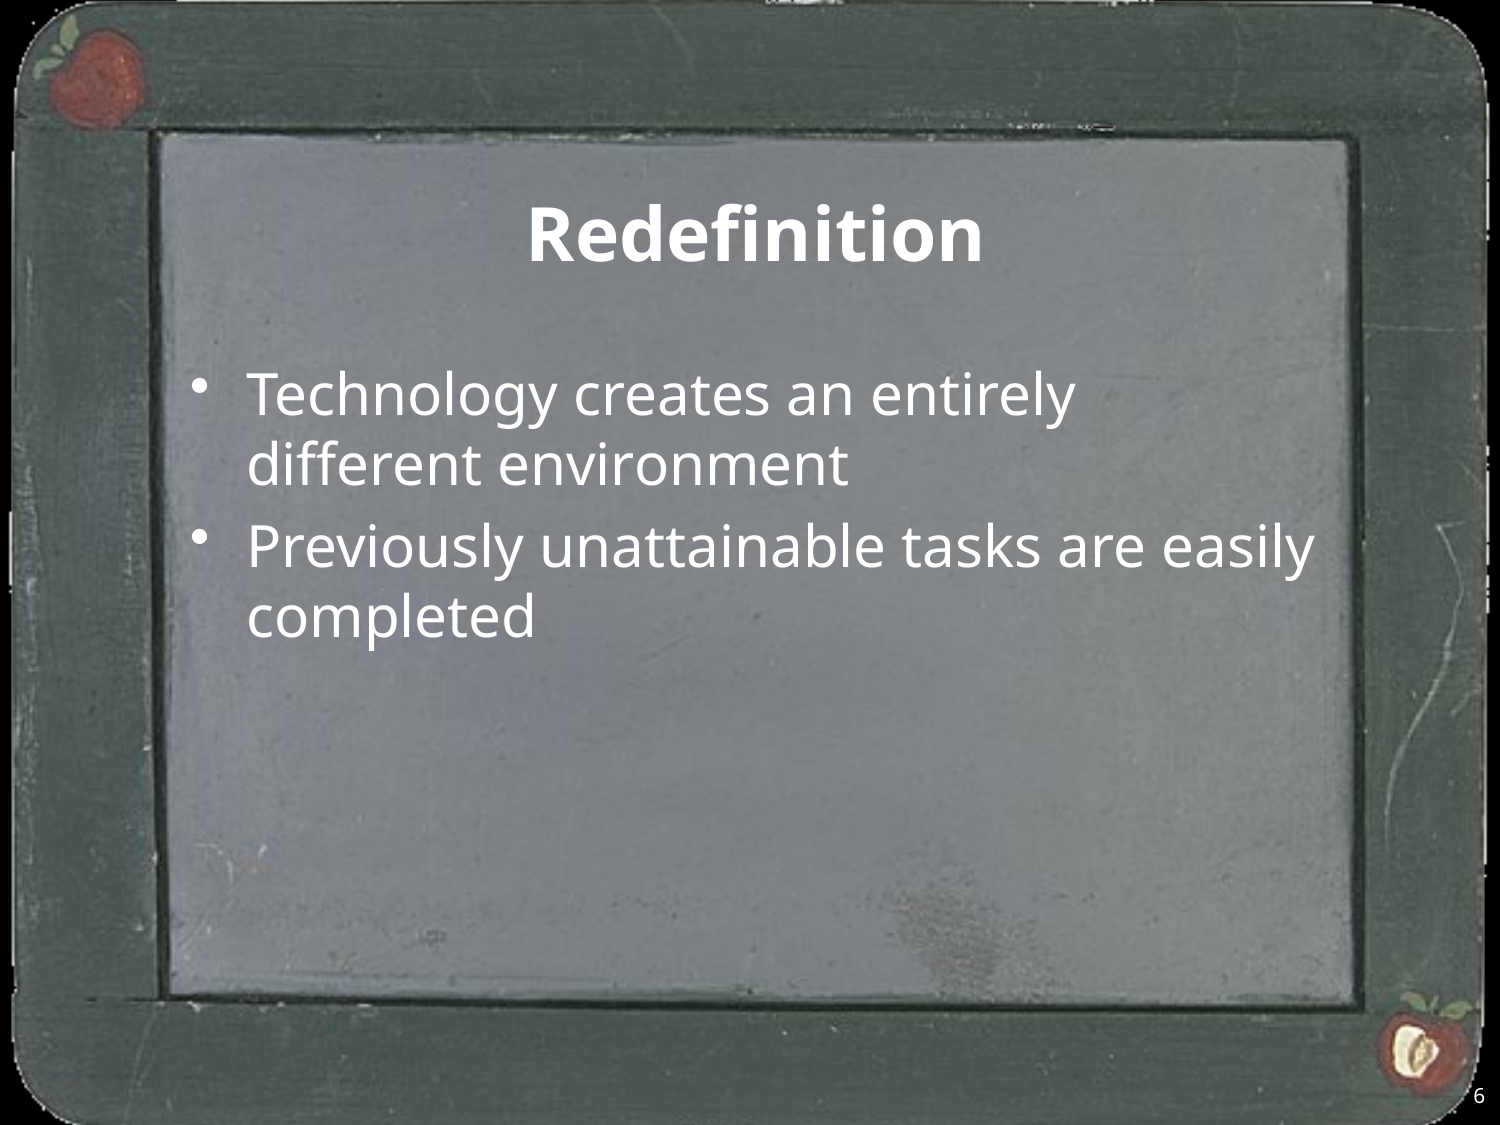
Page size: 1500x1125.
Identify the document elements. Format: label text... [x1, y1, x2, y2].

slide_number 6 [1249, 1074, 1500, 1125]
title Redefinition [174, 137, 1338, 326]
picture [0, 0, 1500, 1125]
list Technology creates an entirely different environment Previously unattainable tasks are easily completed [174, 349, 1338, 976]
